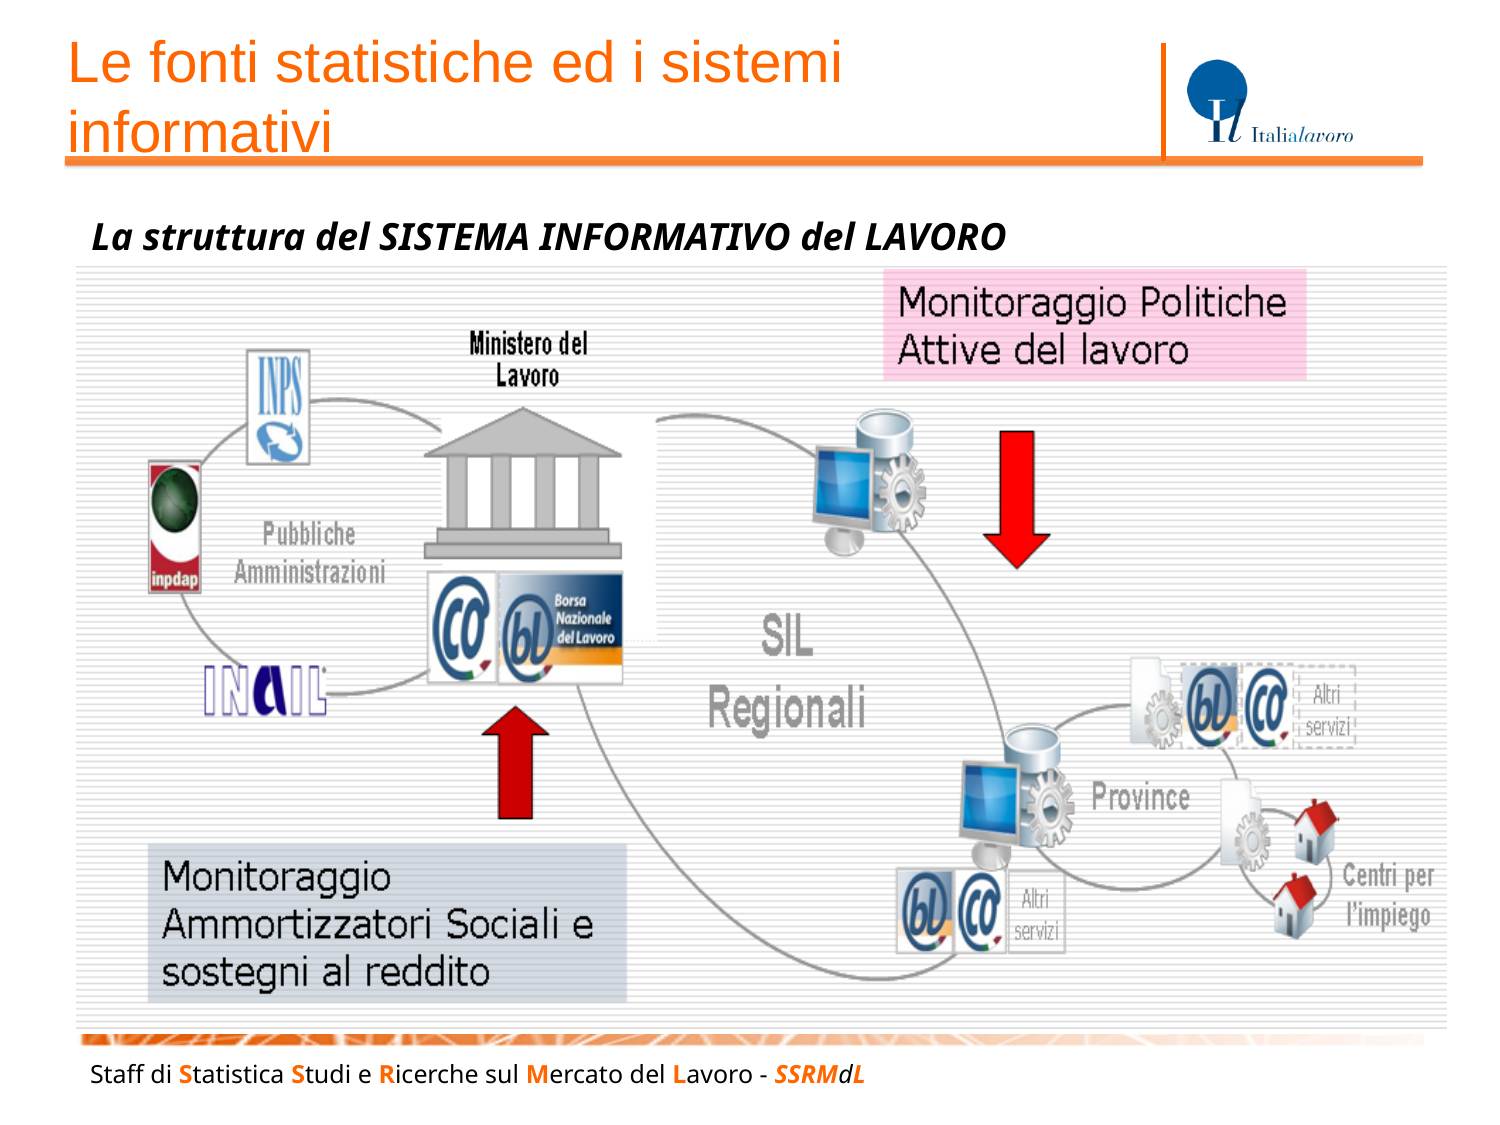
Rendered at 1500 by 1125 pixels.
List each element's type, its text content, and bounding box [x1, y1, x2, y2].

picture [76, 266, 1448, 1029]
picture [1223, 59, 1353, 142]
slide_number Staff di Statistica Studi e Ricerche sul Mercato del Lavoro - SSRMdL [75, 1046, 1424, 1103]
picture [76, 1034, 1424, 1046]
text_box Le fonti statistiche ed i sistemi informativi [53, 39, 1223, 149]
text_box La struttura del SISTEMA INFORMATIVO del LAVORO [76, 205, 1447, 265]
title [76, 199, 1459, 1015]
